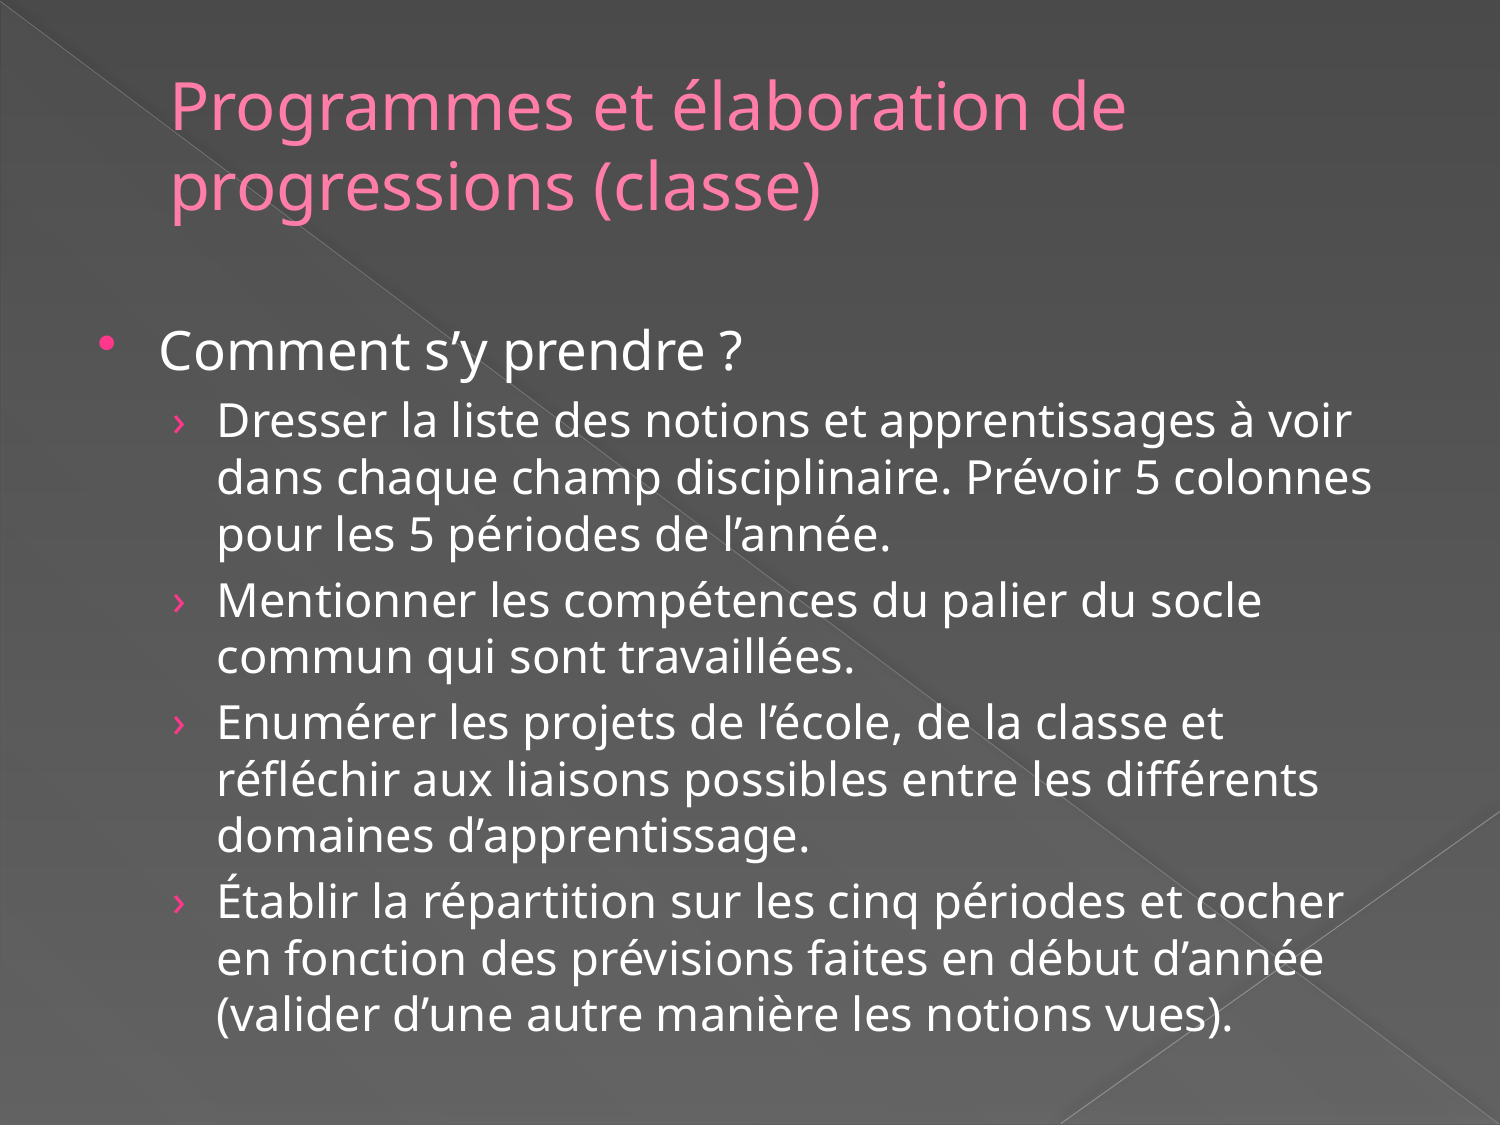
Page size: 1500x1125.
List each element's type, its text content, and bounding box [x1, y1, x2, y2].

list Comment s’y prendre ? Dresser la liste des notions et apprentissages à voir dans chaque champ disciplinaire. Prévoir 5 colonnes pour les 5 périodes de l’année. Mentionner les compétences du palier du socle commun qui sont travaillées. Enumérer les projets de l’école, de la classe et réfléchir aux liaisons possibles entre les différents domaines d’apprentissage. Établir la répartition sur les cinq périodes et cocher en fonction des prévisions faites en début d’année (valider d’une autre manière les notions vues). [75, 308, 1425, 1059]
title Programmes et élaboration de progressions (classe) [75, 43, 1425, 244]
